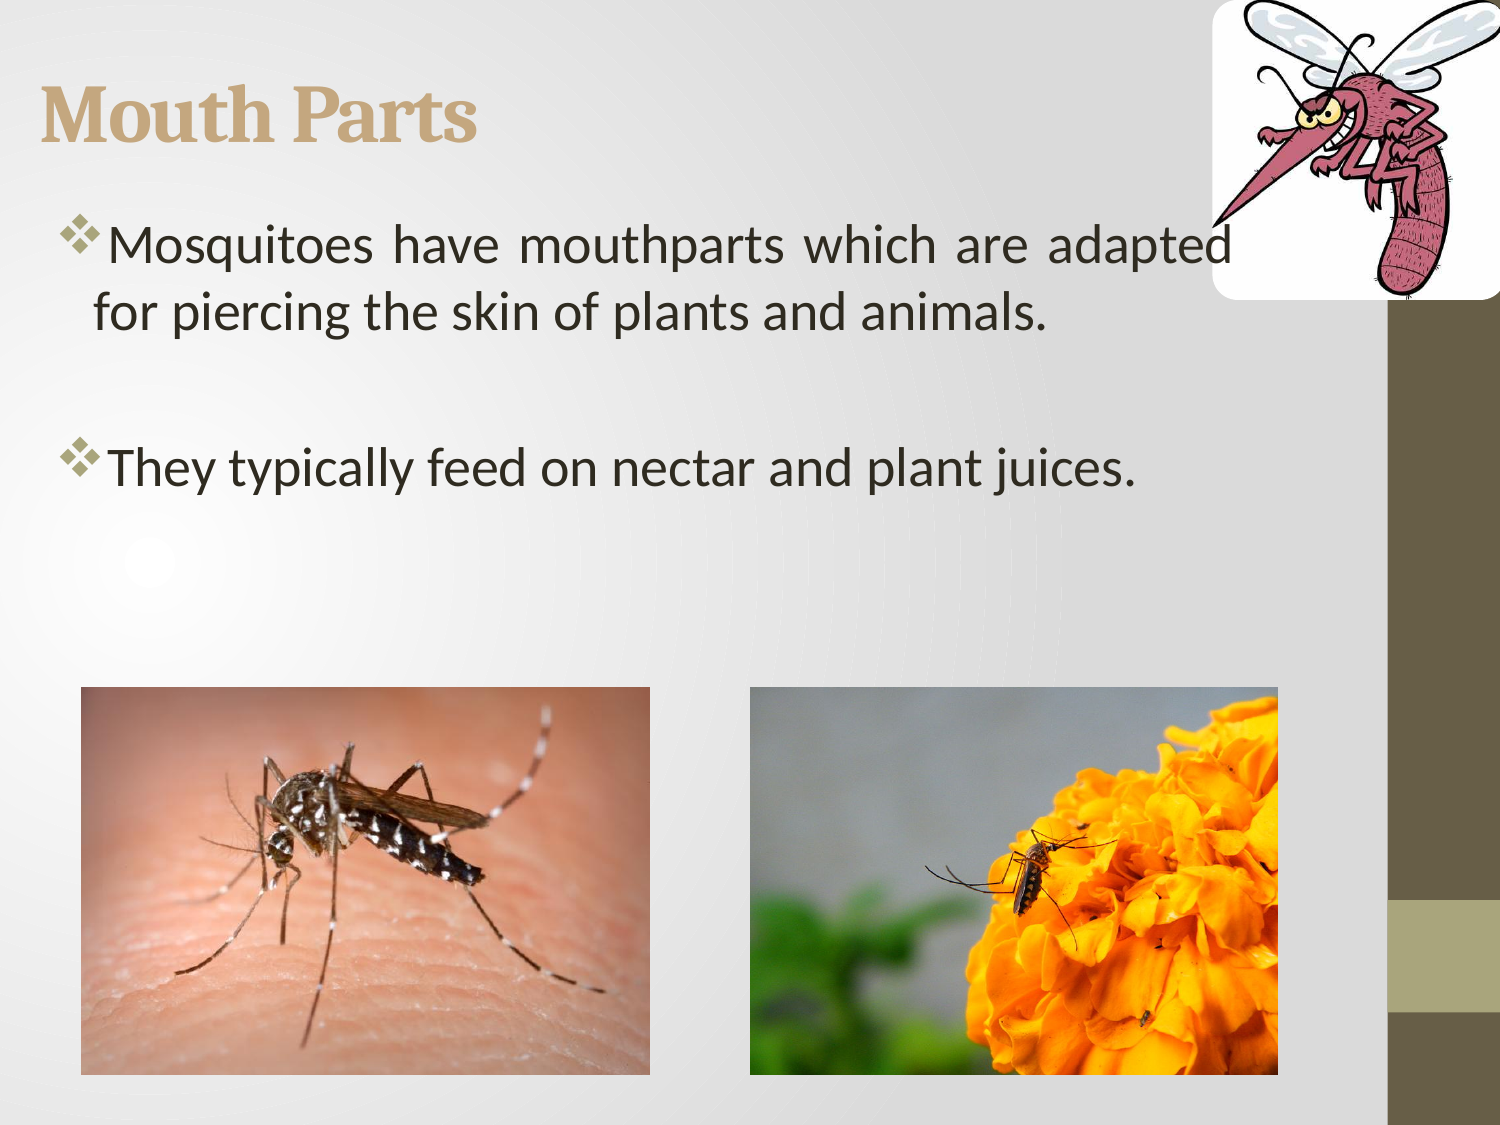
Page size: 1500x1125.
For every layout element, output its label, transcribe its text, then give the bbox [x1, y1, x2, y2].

title Mouth Parts [24, 50, 1209, 168]
picture [81, 686, 650, 1075]
picture [1211, 0, 1500, 301]
picture [749, 686, 1278, 1075]
list Mosquitoes have mouthparts which are adapted for piercing the skin of plants and animals. They typically feed on nectar and plant juices. [24, 200, 1250, 563]
